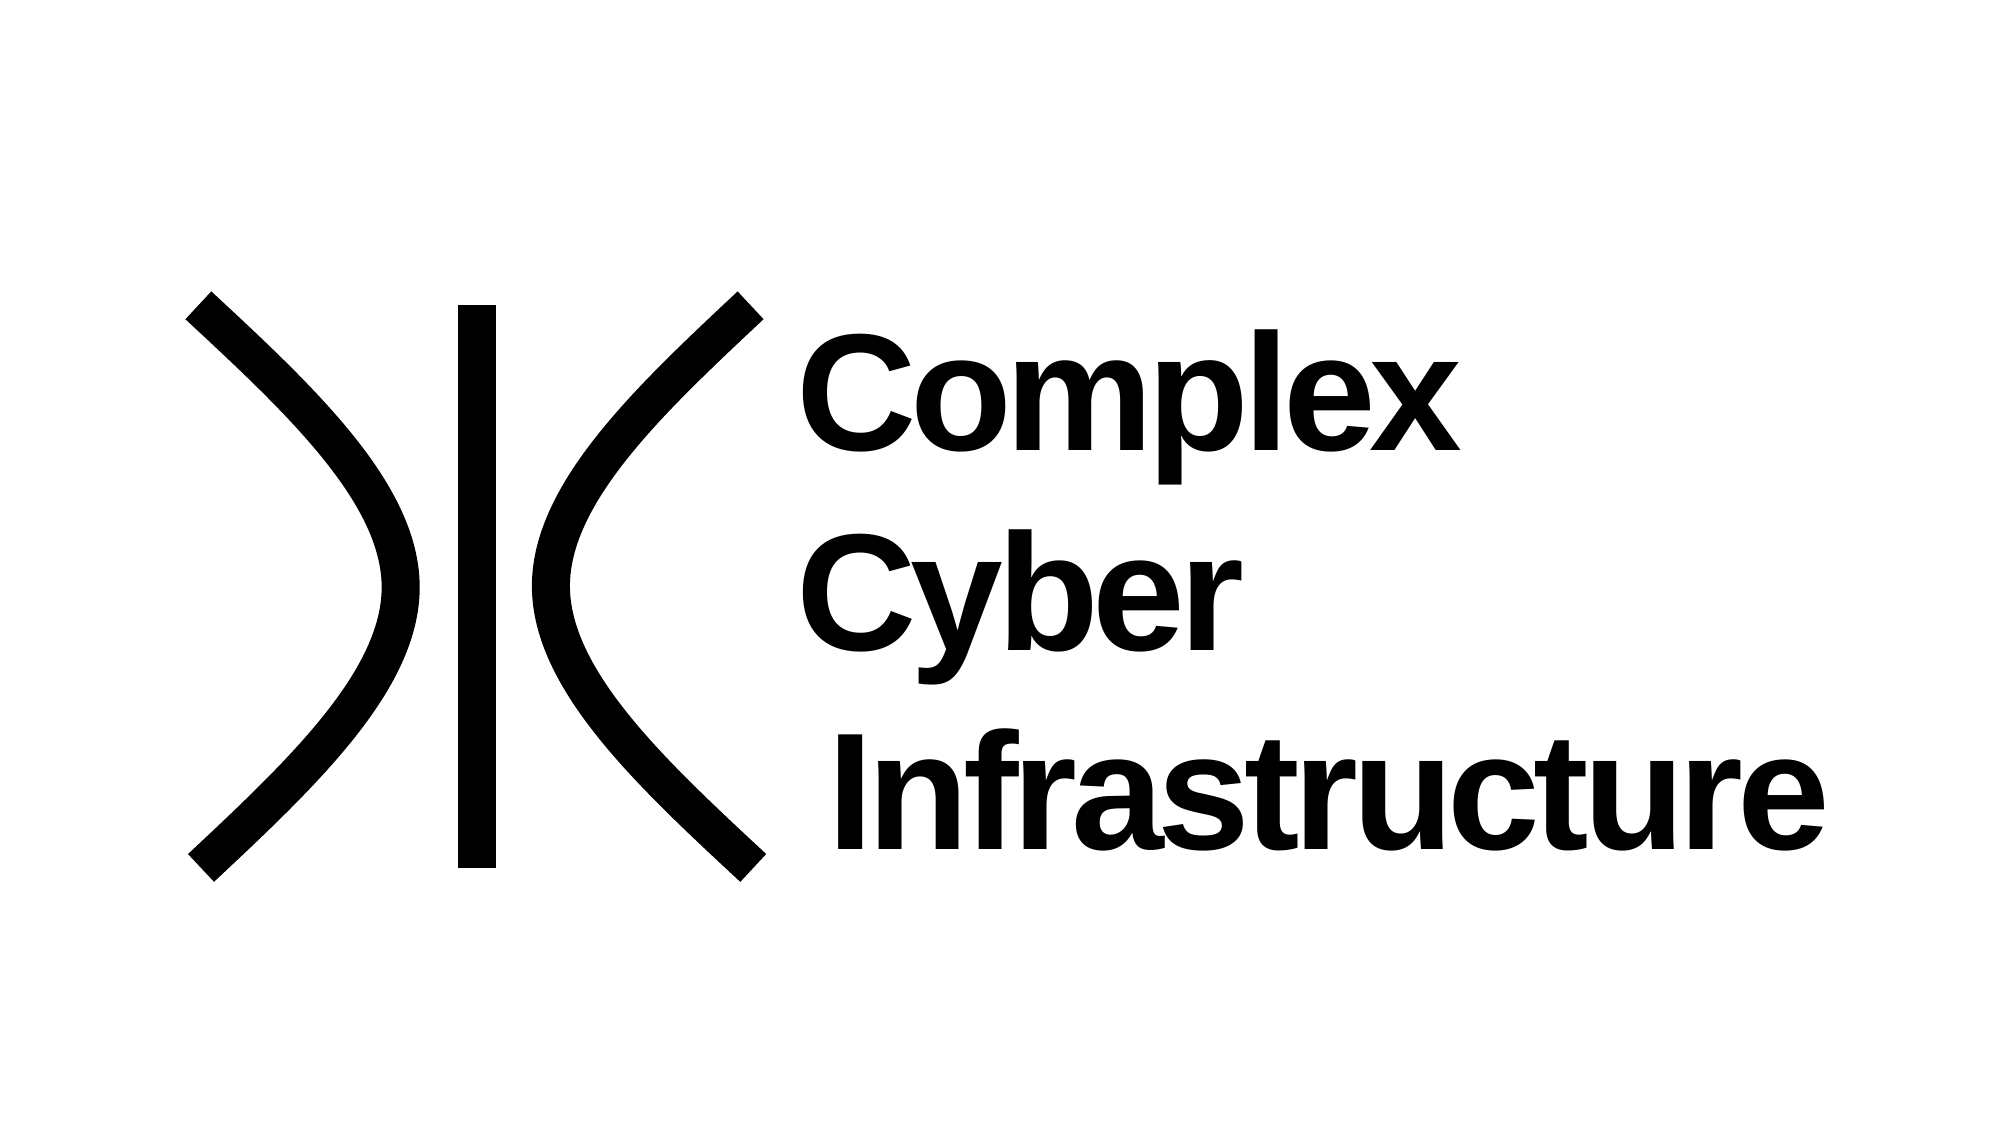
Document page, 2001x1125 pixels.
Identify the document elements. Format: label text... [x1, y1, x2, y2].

text_box Complex Cyber Infrastructure [781, 276, 1846, 891]
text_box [198, 305, 754, 868]
